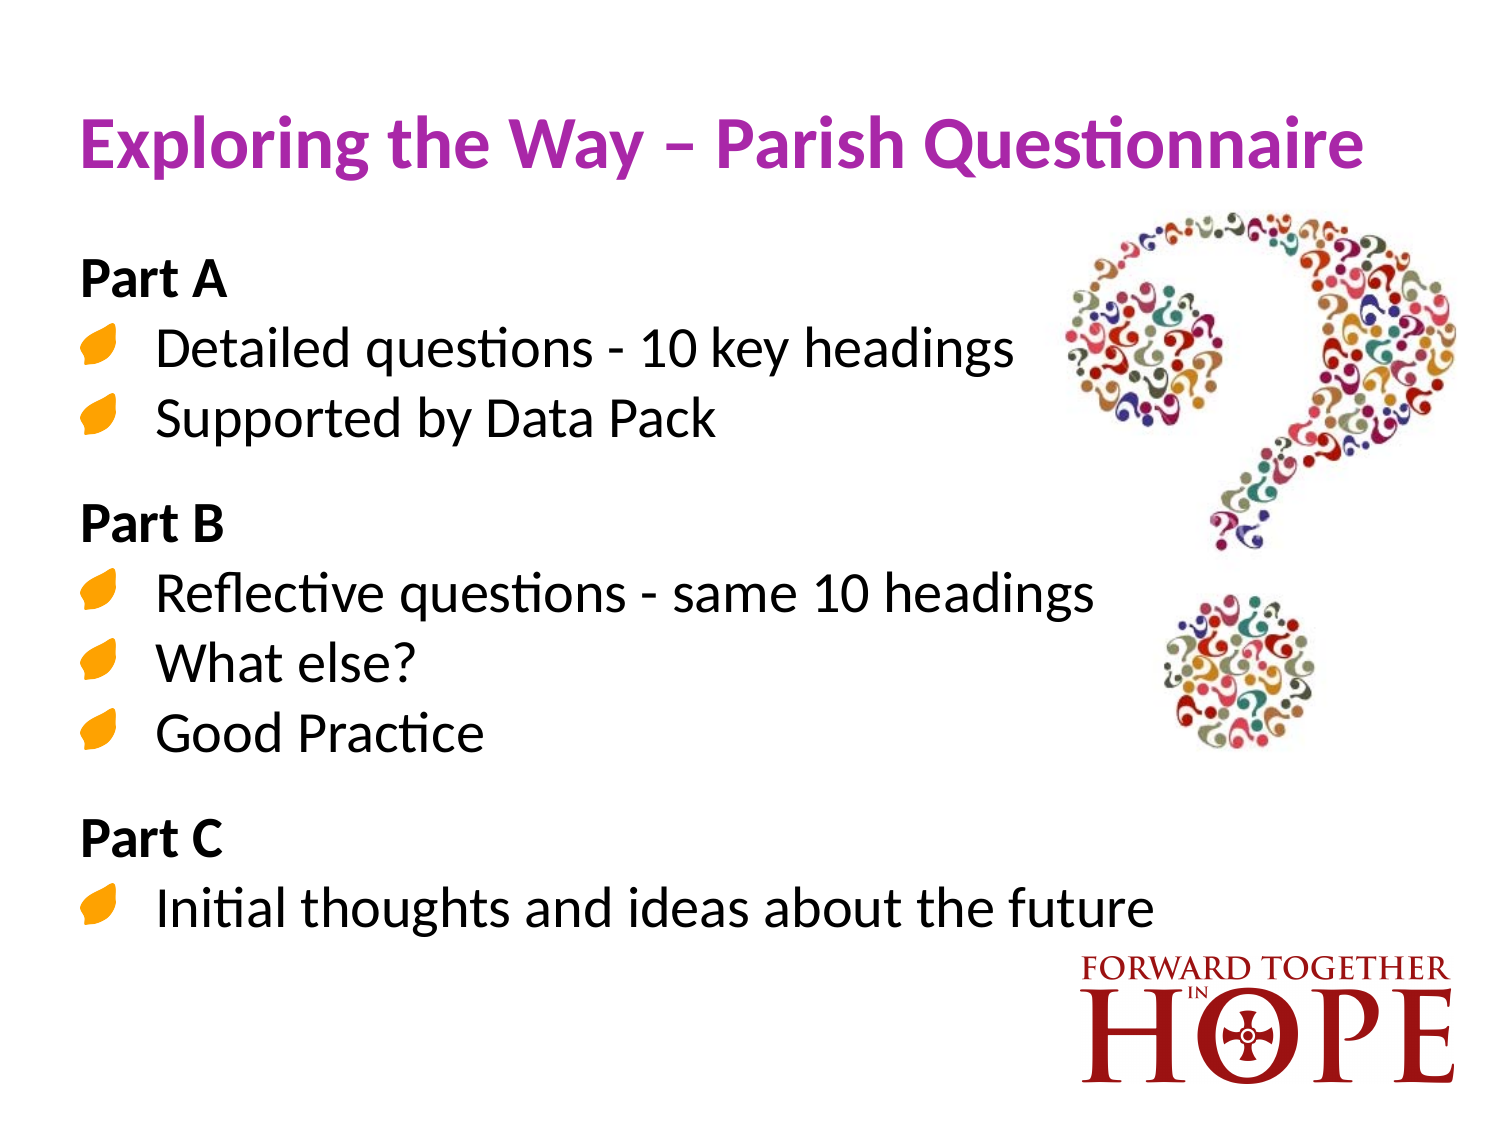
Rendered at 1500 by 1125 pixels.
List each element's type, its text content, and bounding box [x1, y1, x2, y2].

picture [80, 323, 122, 365]
picture [80, 708, 122, 750]
text_box Part A Detailed questions - 10 key headings Supported by Data Pack Part B Reflective questions - same 10 headings What else? Good Practice Part C Initial thoughts and ideas about the future [65, 231, 1414, 1125]
picture [80, 638, 122, 680]
picture [80, 568, 122, 610]
picture [1080, 955, 1454, 1084]
text_box Exploring the Way – Parish Questionnaire [64, 86, 1414, 191]
picture [80, 883, 122, 925]
picture [80, 393, 122, 435]
picture [1040, 196, 1472, 768]
